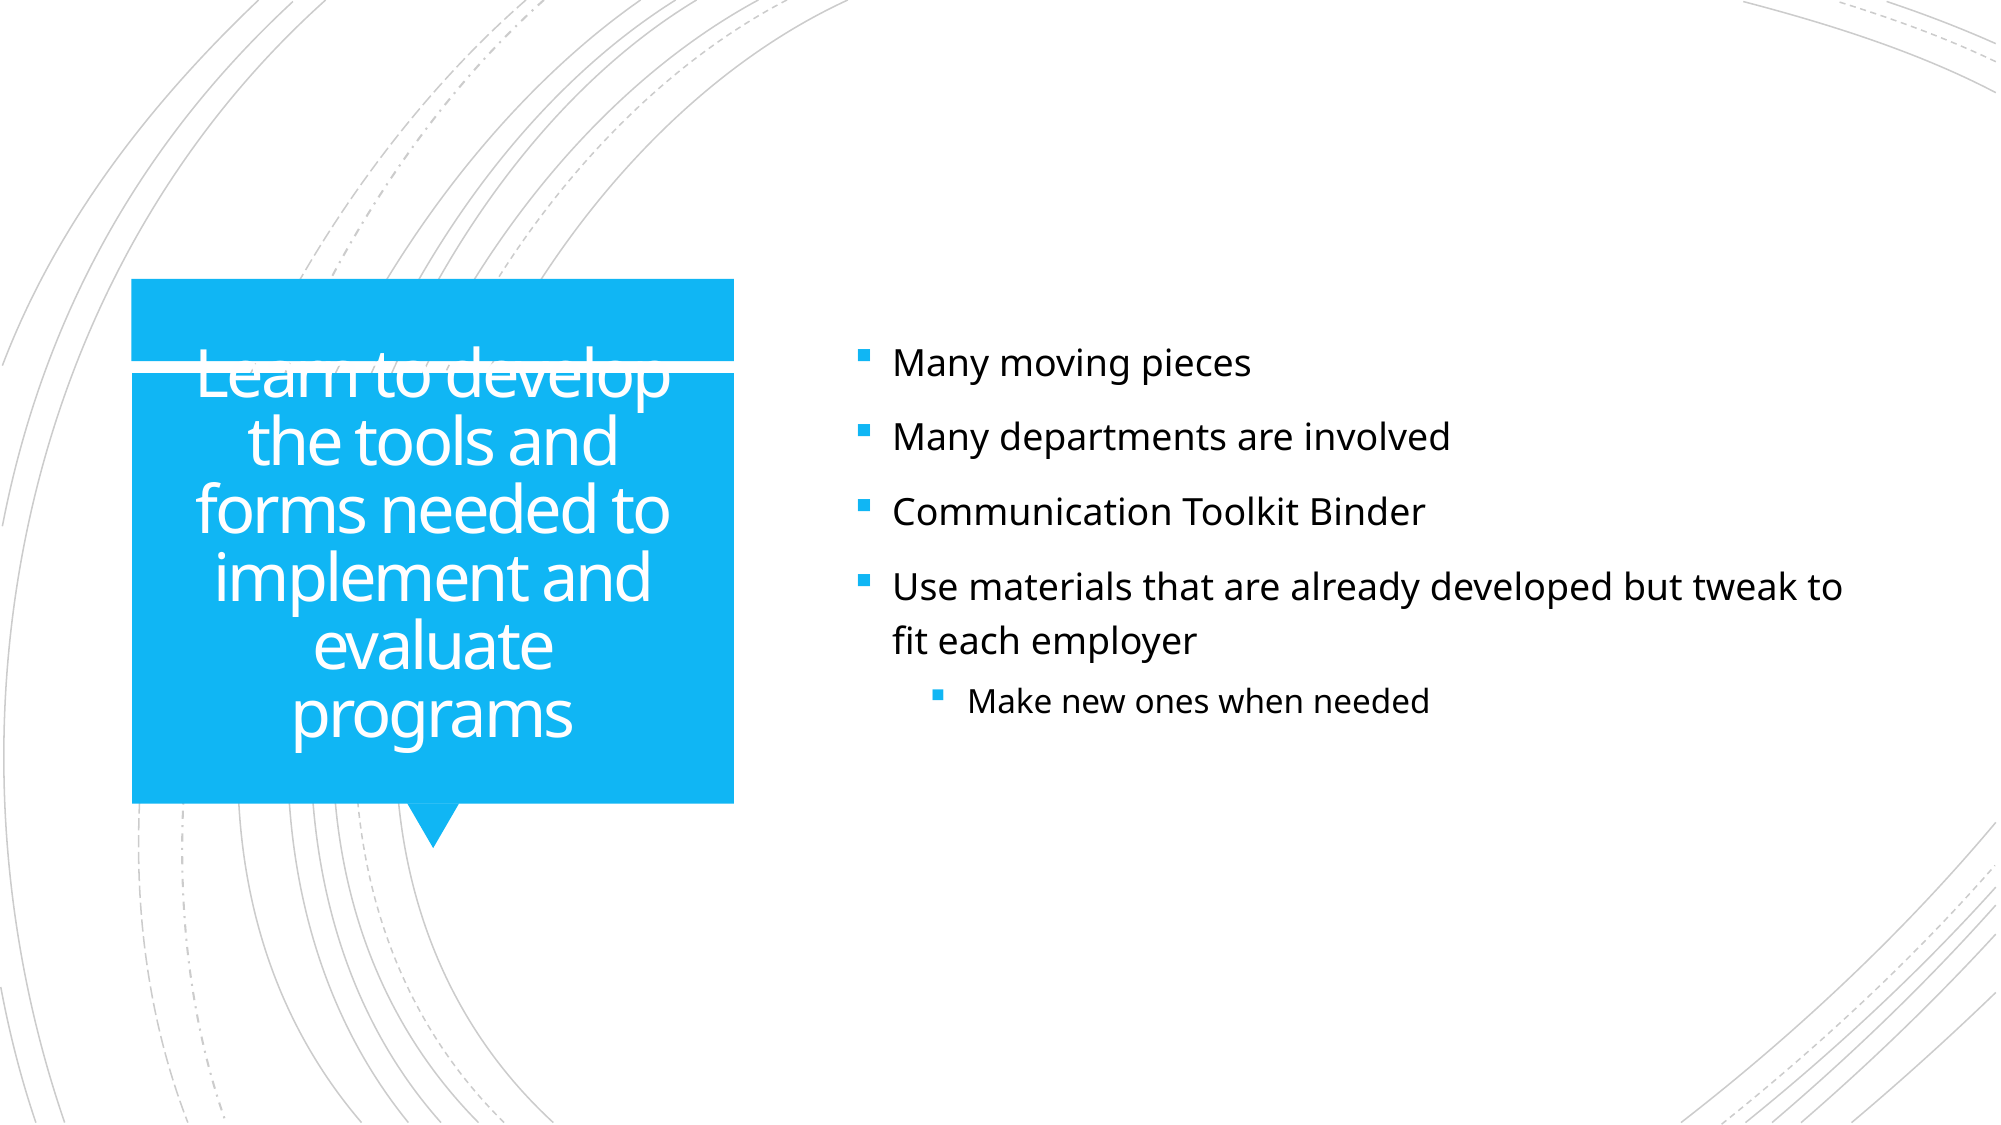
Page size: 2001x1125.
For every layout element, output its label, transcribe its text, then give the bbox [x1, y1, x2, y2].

picture [474, 373, 479, 385]
picture [474, 347, 479, 362]
picture [448, 373, 454, 385]
picture [201, 350, 206, 362]
picture [520, 373, 529, 385]
list Many moving pieces Many departments are involved Communication Toolkit Binder Use materials that are already developed but tweak to fit each employer Make new ones when needed [839, 131, 1871, 993]
title Learn to develop the tools and forms needed to implement and evaluate programs [145, 385, 720, 789]
picture [351, 373, 355, 385]
picture [379, 373, 383, 385]
picture [326, 373, 331, 385]
picture [535, 373, 543, 385]
picture [201, 373, 206, 385]
picture [301, 373, 306, 385]
picture [397, 373, 403, 385]
picture [486, 373, 516, 385]
picture [424, 373, 429, 385]
picture [265, 373, 292, 385]
picture [663, 373, 669, 385]
picture [626, 373, 631, 385]
picture [550, 373, 580, 385]
picture [638, 373, 643, 385]
picture [587, 347, 592, 362]
picture [230, 373, 260, 385]
picture [587, 373, 592, 385]
picture [599, 373, 605, 385]
picture [378, 354, 383, 362]
